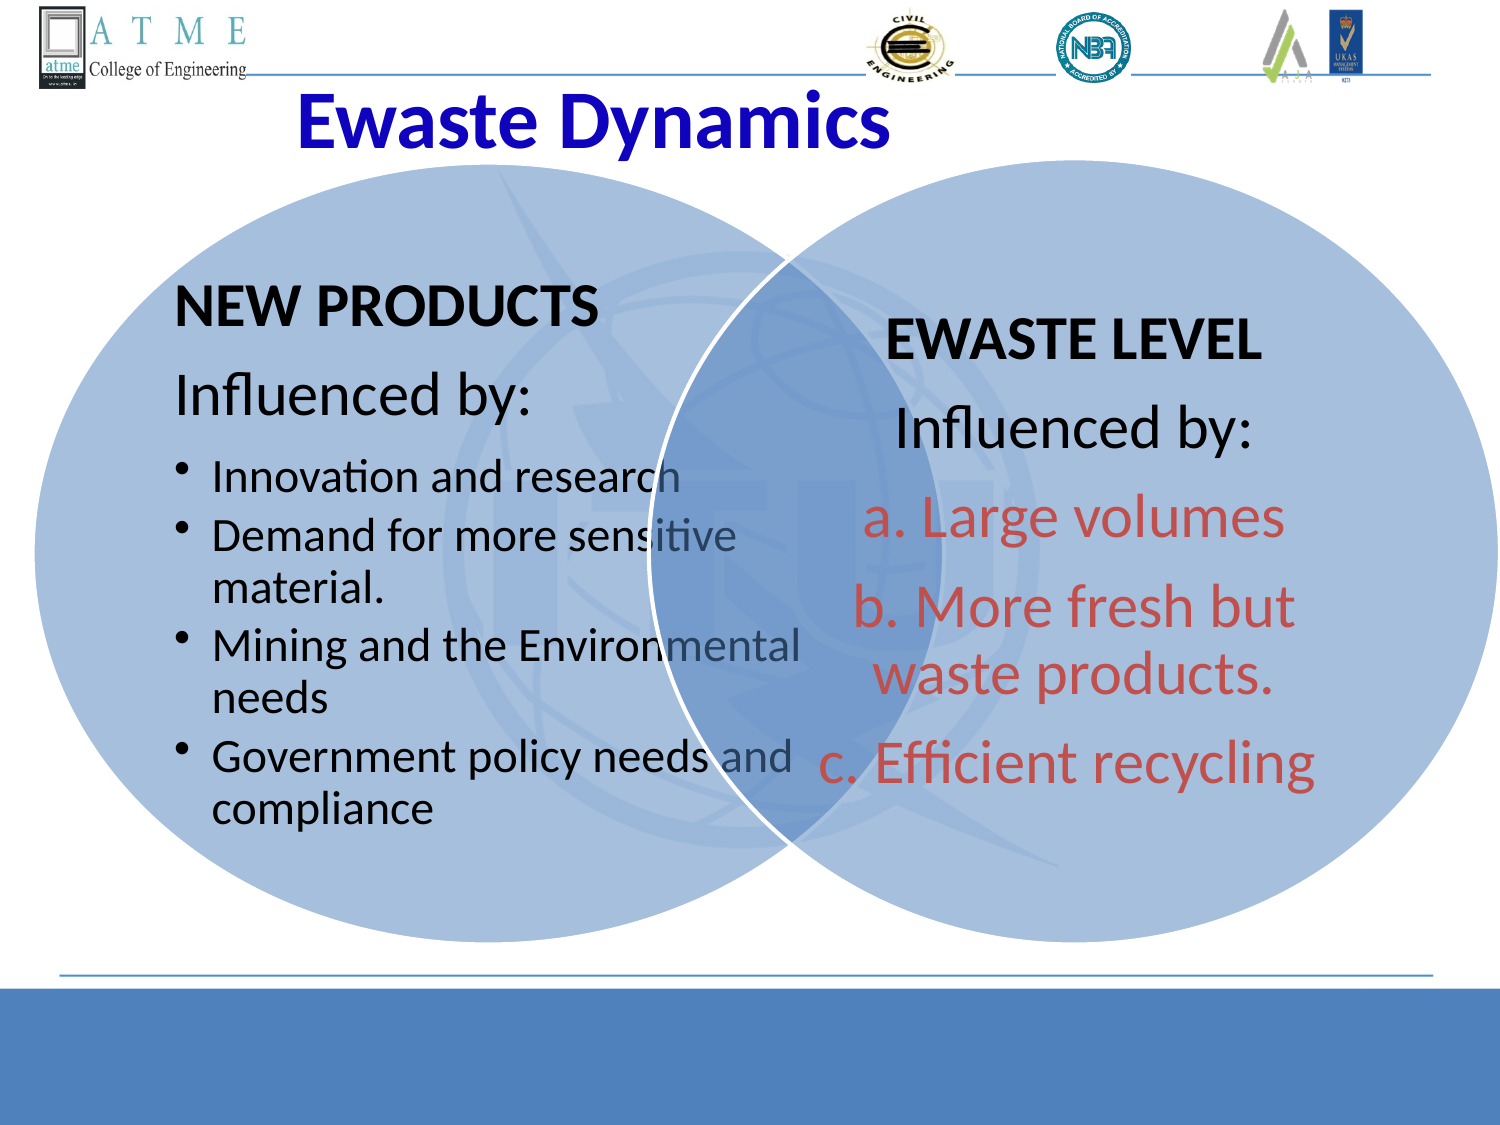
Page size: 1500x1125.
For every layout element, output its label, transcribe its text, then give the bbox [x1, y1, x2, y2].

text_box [32, 158, 1500, 945]
picture [0, 0, 1500, 988]
text_box Ewaste Dynamics [57, 27, 1131, 156]
text_box [0, 988, 1500, 1125]
